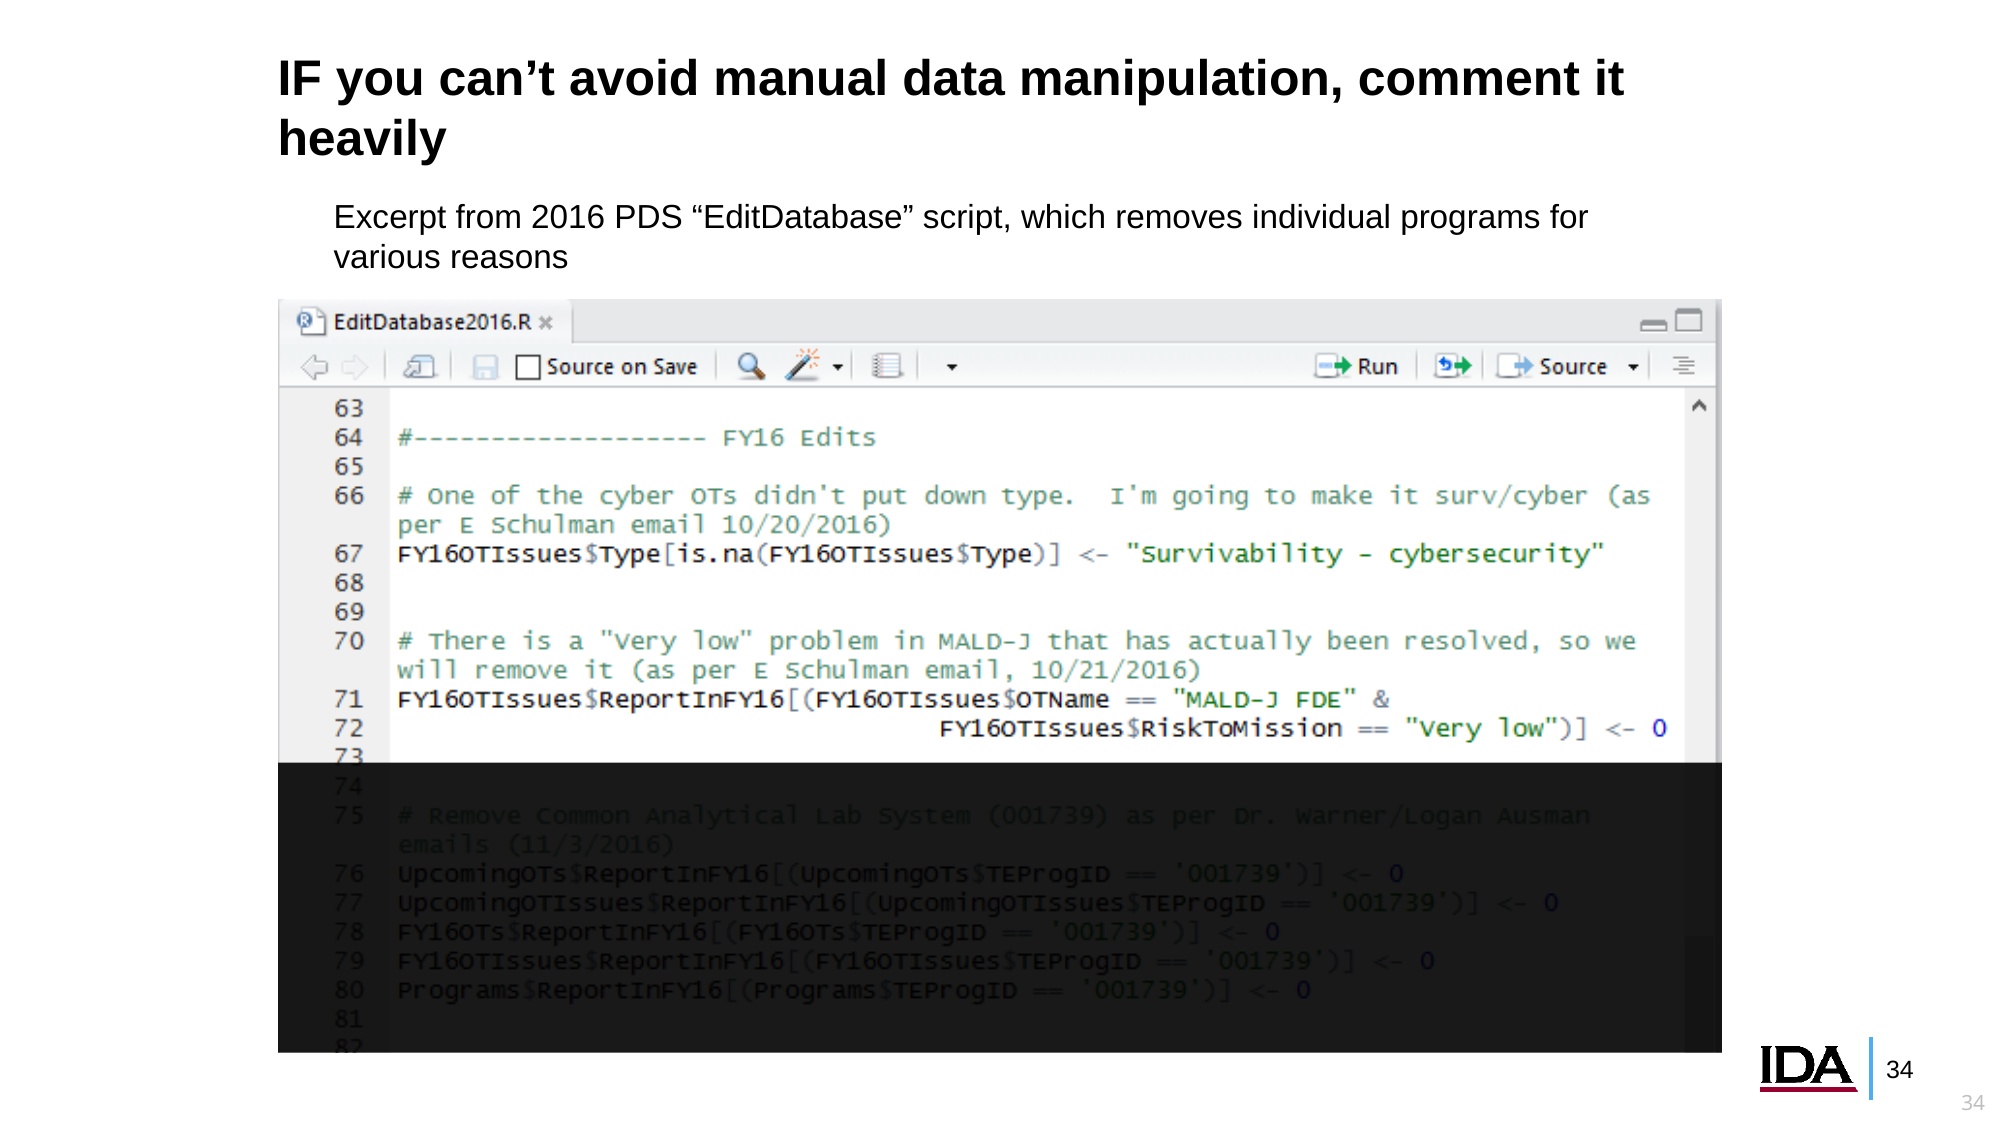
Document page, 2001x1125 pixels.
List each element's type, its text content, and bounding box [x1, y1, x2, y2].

picture [1760, 1046, 1858, 1092]
text_box Excerpt from 2016 PDS “EditDatabase” script, which removes individual programs for various reasons [318, 187, 1682, 283]
picture [277, 299, 1723, 1053]
title IF you can’t avoid manual data manipulation, comment it heavily [262, 26, 1738, 184]
slide_number 33 [1866, 1065, 2000, 1125]
